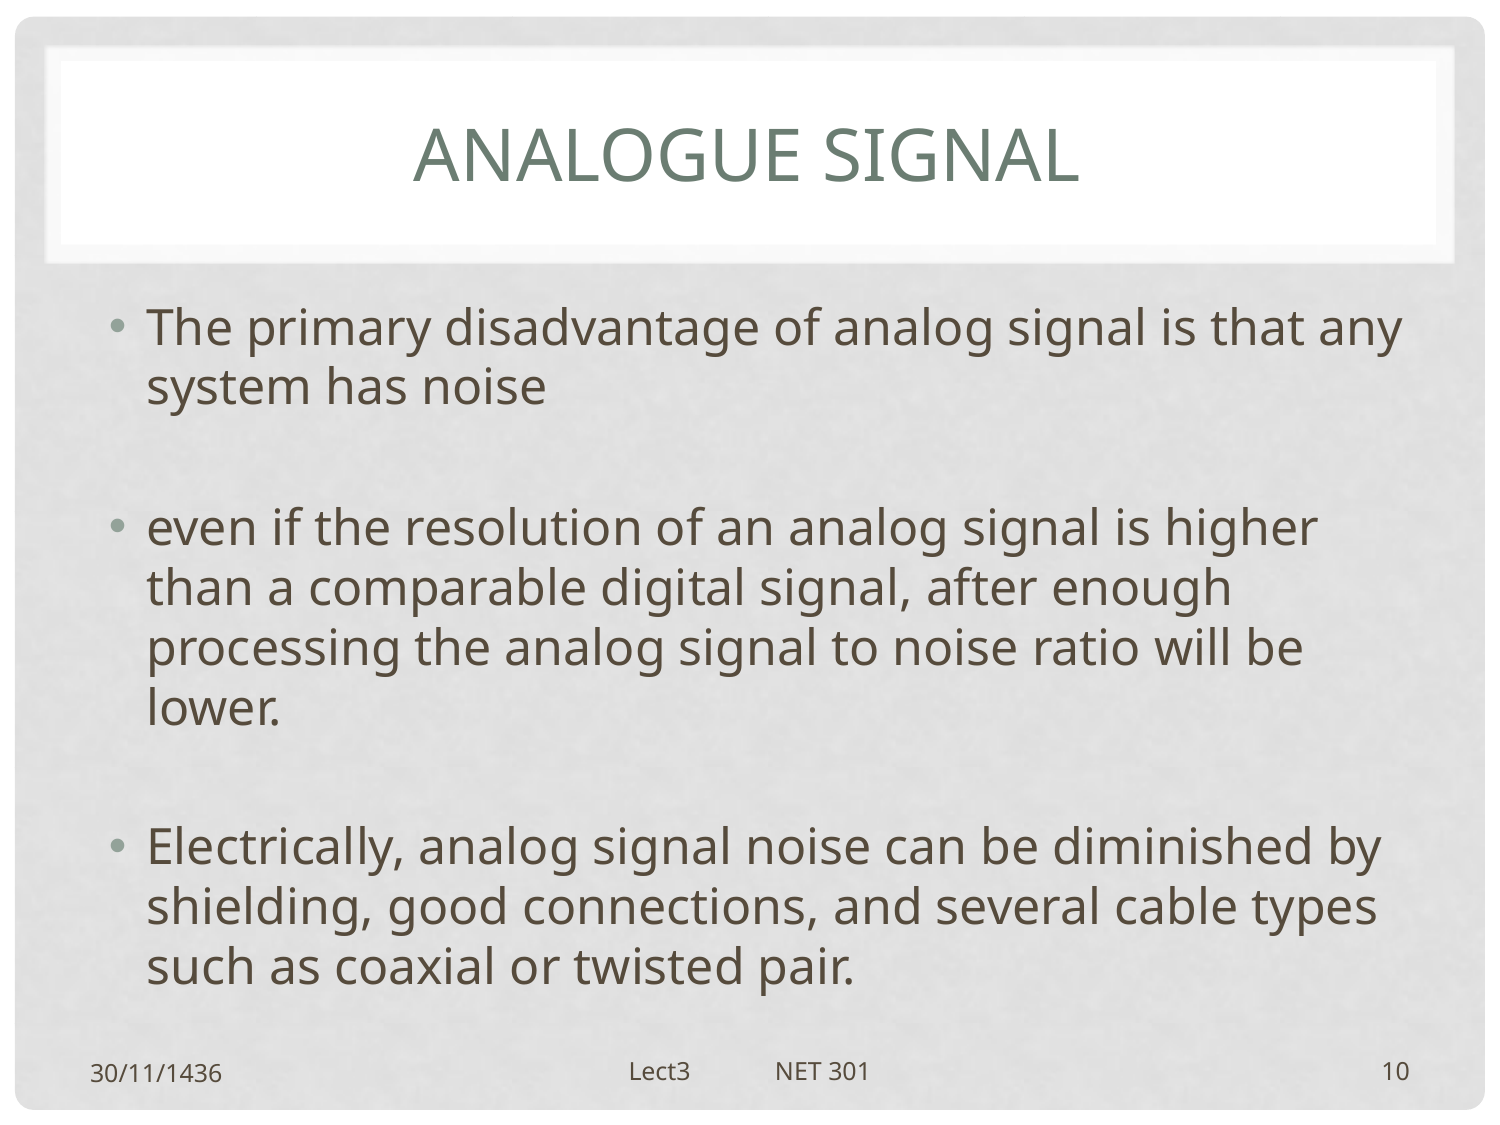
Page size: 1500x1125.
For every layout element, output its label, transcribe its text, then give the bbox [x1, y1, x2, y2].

title Analogue signal [69, 66, 1425, 238]
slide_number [75, 1042, 425, 1103]
footer Lect3 NET 301 [512, 1042, 988, 1103]
list The primary disadvantage of analog signal is that any system has noise even if the resolution of an analog signal is higher than a comparable digital signal, after enough processing the analog signal to noise ratio will be lower. Electrically, analog signal noise can be diminished by shielding, good connections, and several cable types such as coaxial or twisted pair. [75, 287, 1425, 1005]
slide_number 10 [1074, 1042, 1425, 1103]
